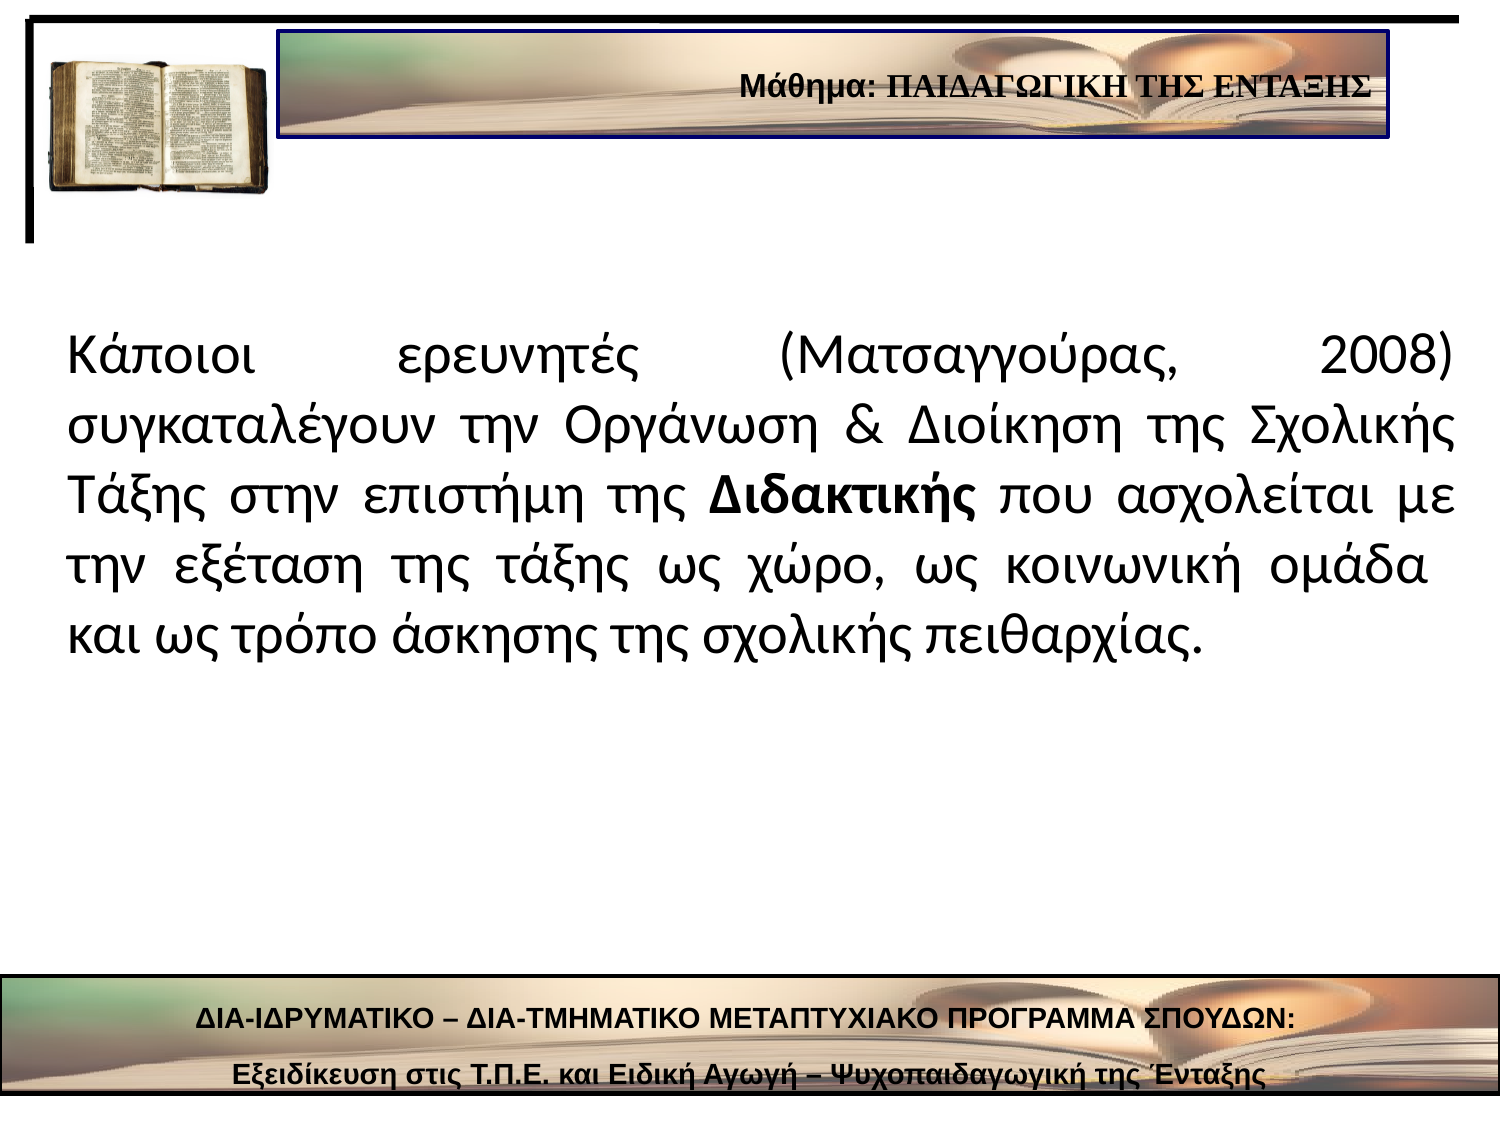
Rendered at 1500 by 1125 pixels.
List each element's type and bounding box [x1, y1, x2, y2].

picture [40, 54, 274, 200]
text_box [0, 18, 1500, 1094]
